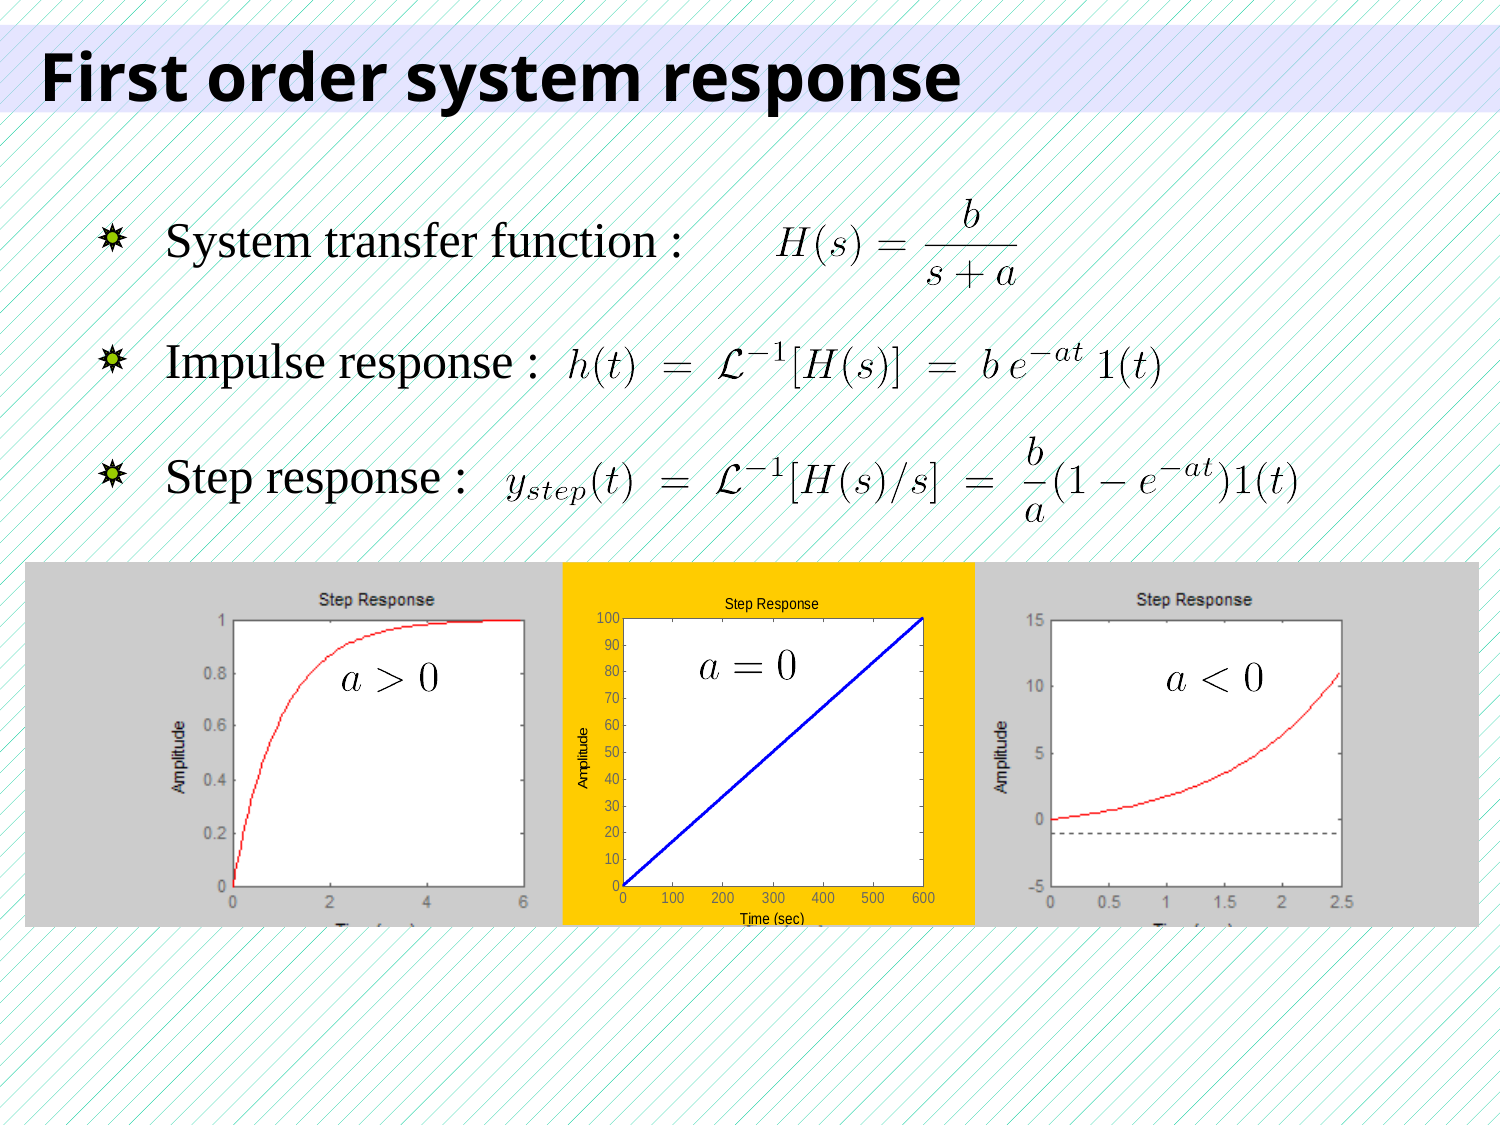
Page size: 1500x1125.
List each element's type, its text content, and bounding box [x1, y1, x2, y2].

picture [503, 433, 1301, 526]
text_box [99, 346, 125, 372]
text_box Step response : [150, 435, 499, 511]
picture [774, 195, 1022, 292]
picture [24, 561, 1479, 927]
text_box [99, 464, 125, 486]
text_box System transfer function : [1025, 199, 1300, 275]
text_box [99, 224, 125, 250]
picture [566, 337, 1163, 392]
title First order system response [24, 24, 1476, 126]
text_box Impulse response : [150, 321, 1300, 397]
text_box System transfer function : [150, 199, 769, 275]
